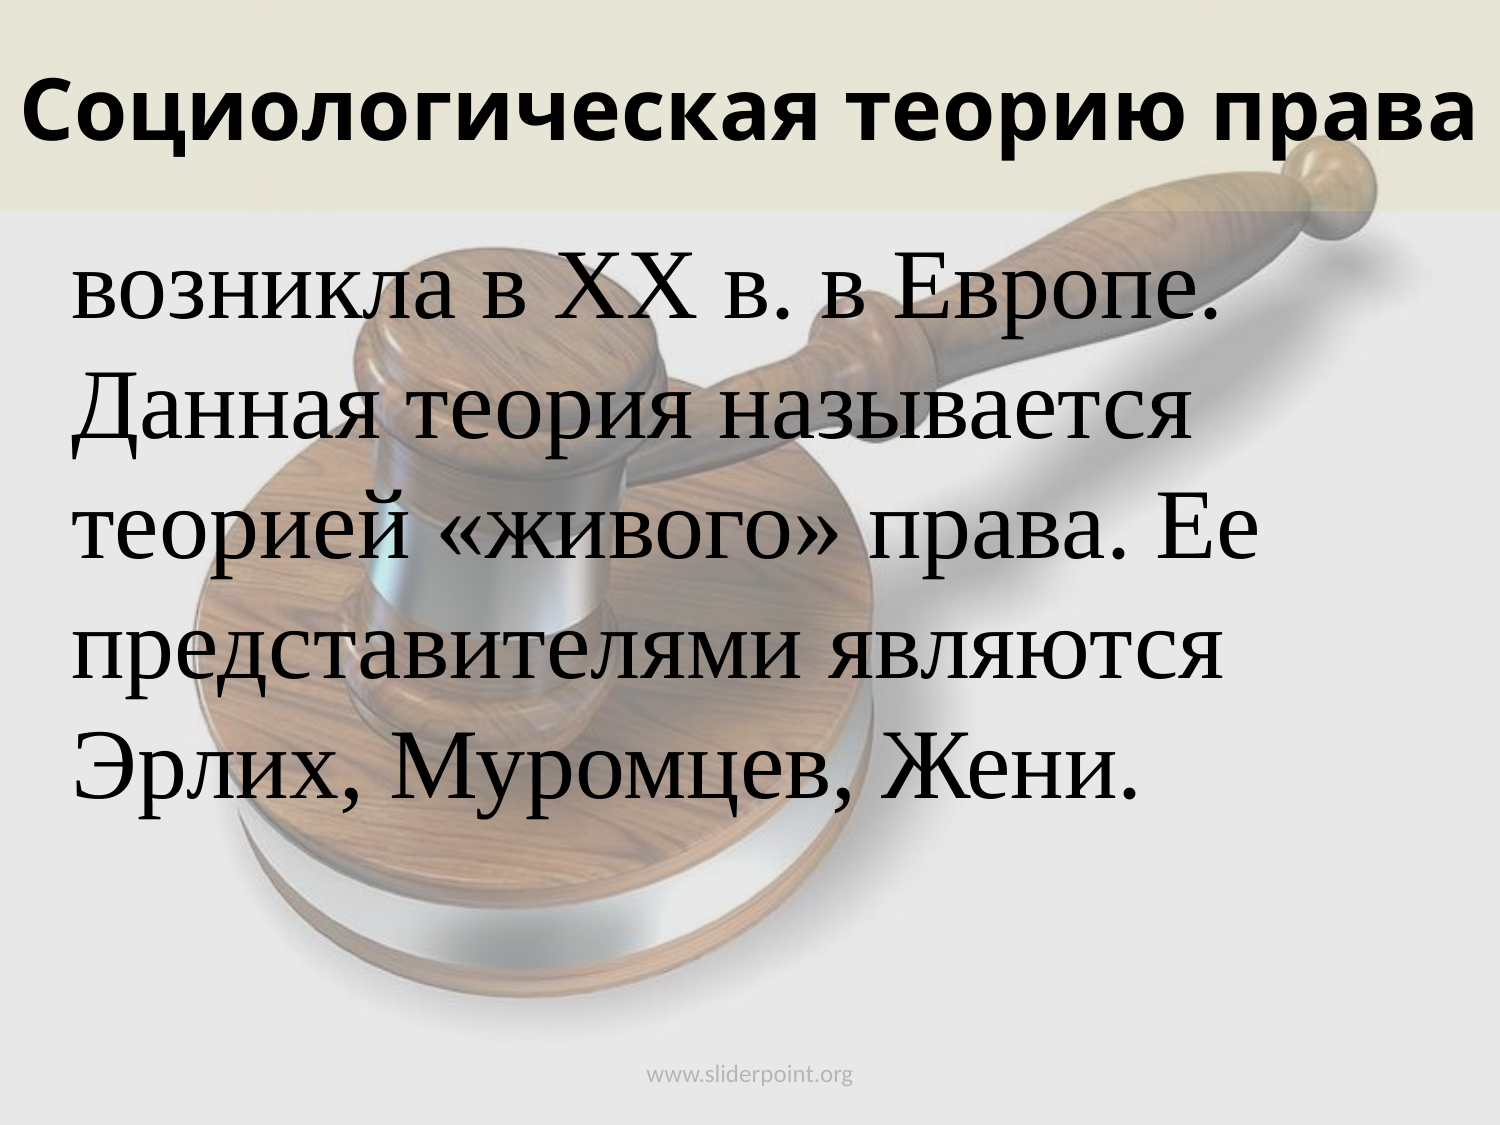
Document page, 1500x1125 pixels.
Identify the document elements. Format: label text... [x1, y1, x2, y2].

footer www.sliderpoint.org [512, 1042, 988, 1103]
list возникла в XX в. в Европе. Данная теория называется теорией «живого» права. Ее представителями являются Эрлих, Муромцев, Жени. [0, 210, 1500, 1125]
title Социологическая теорию права [0, 0, 1500, 210]
